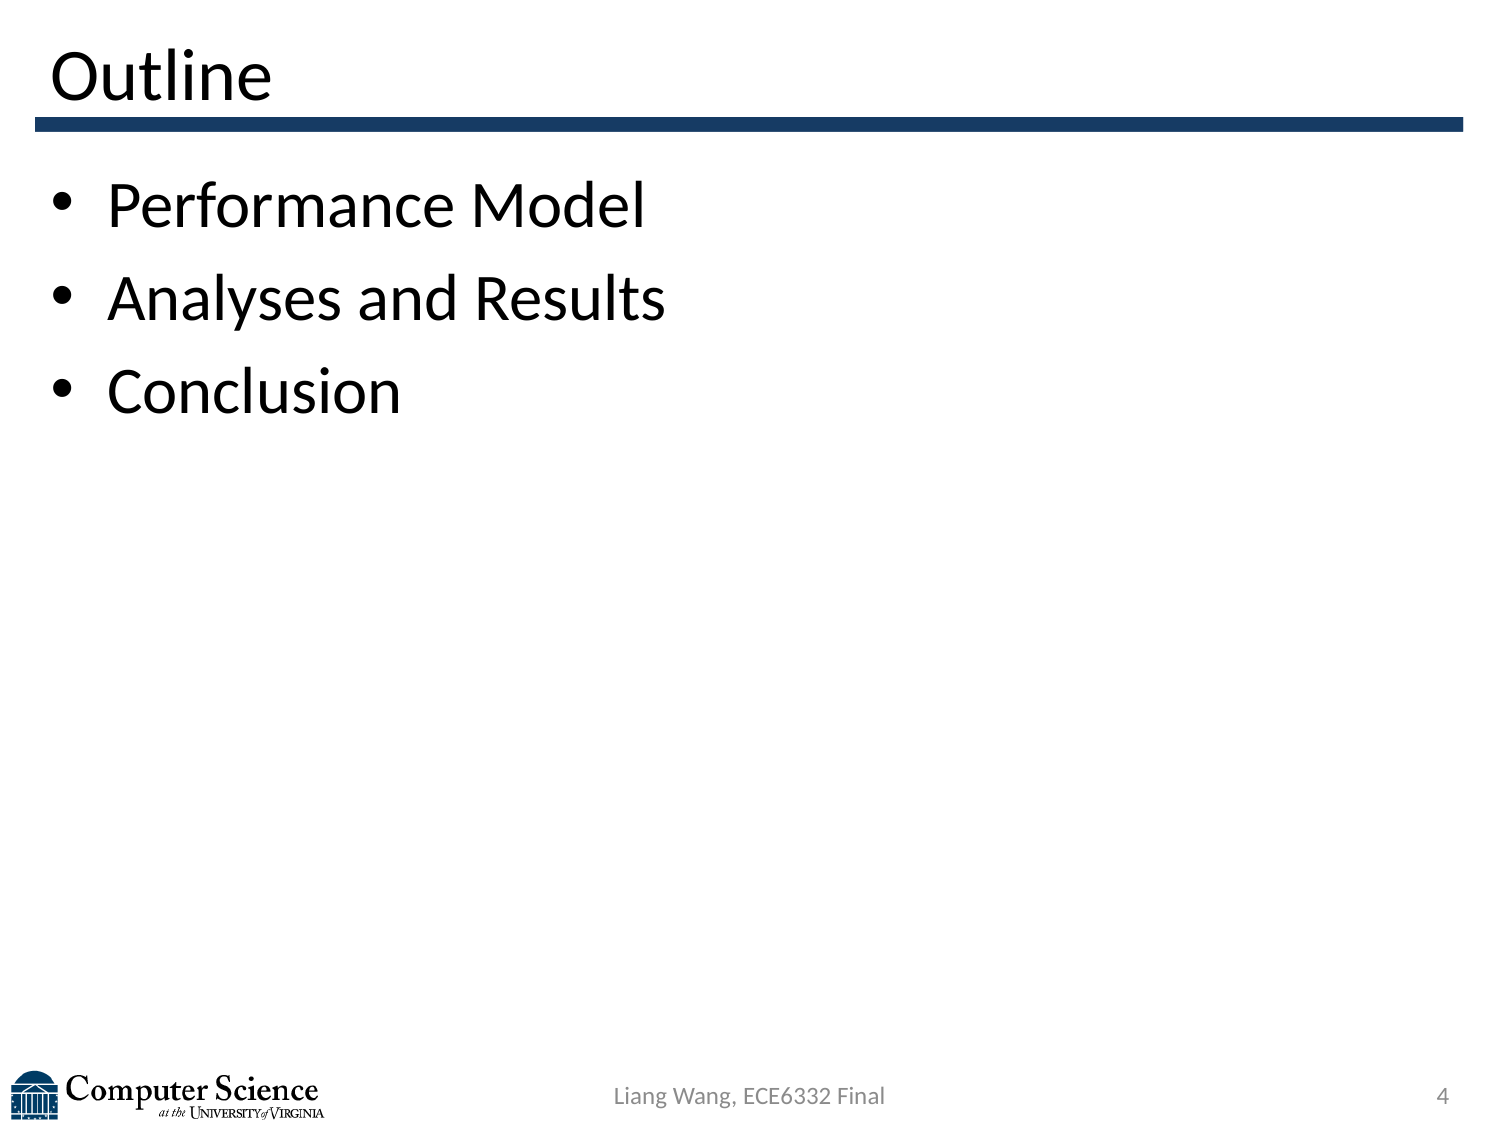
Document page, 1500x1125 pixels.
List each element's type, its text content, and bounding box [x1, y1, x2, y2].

footer Liang Wang, ECE6332 Final [512, 1064, 988, 1125]
title Outline [35, 17, 1465, 123]
picture [8, 1069, 330, 1120]
list Performance Model Analyses and Results Conclusion [35, 153, 1465, 1005]
slide_number 4 [1114, 1064, 1465, 1125]
